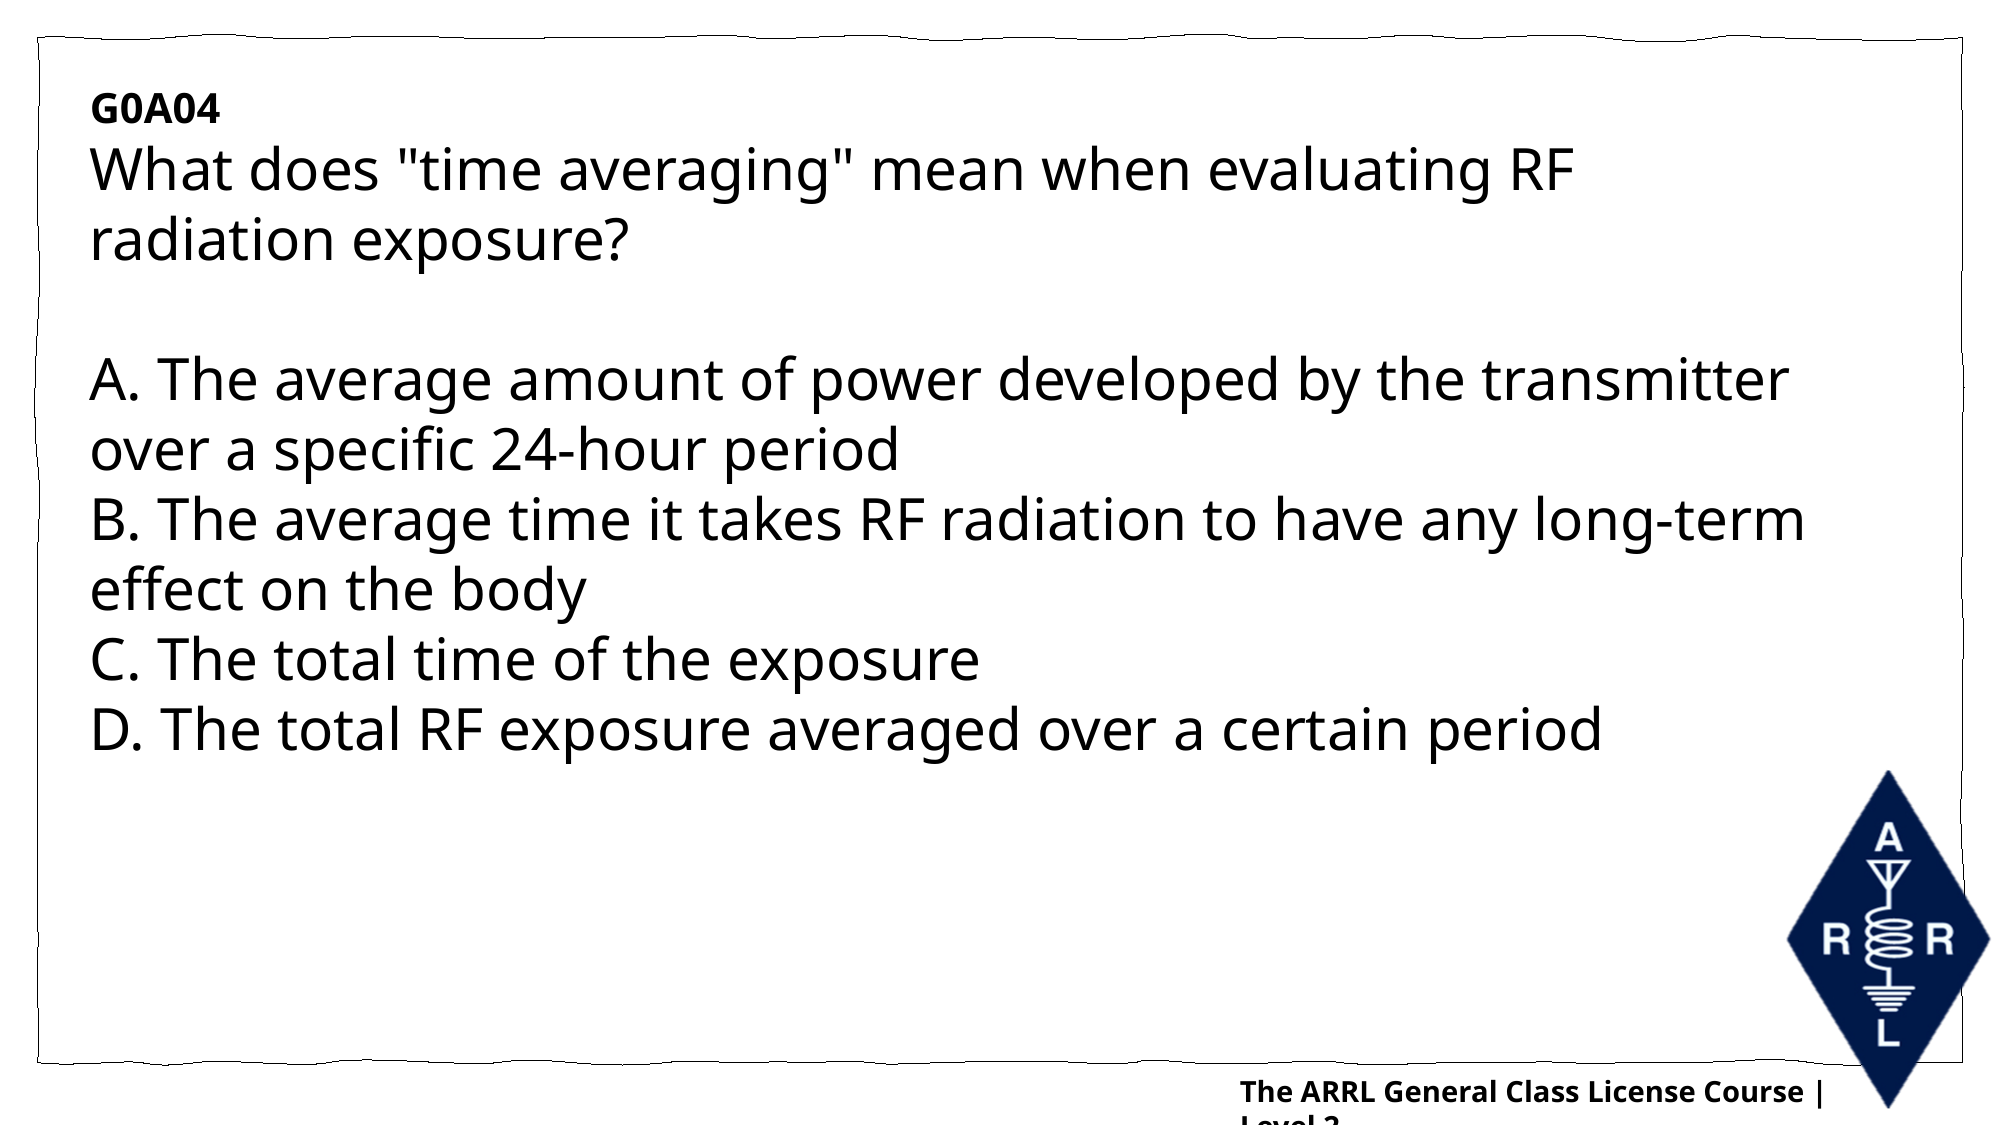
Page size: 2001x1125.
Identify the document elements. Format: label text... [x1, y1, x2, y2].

text_box G0A04 What does "time averaging" mean when evaluating RF radiation exposure? A. The average amount of power developed by the transmitter over a specific 24-hour period B. The average time it takes RF radiation to have any long-term effect on the body C. The total time of the exposure D. The total RF exposure averaged over a certain period [75, 74, 1850, 770]
picture [1773, 752, 1999, 1125]
